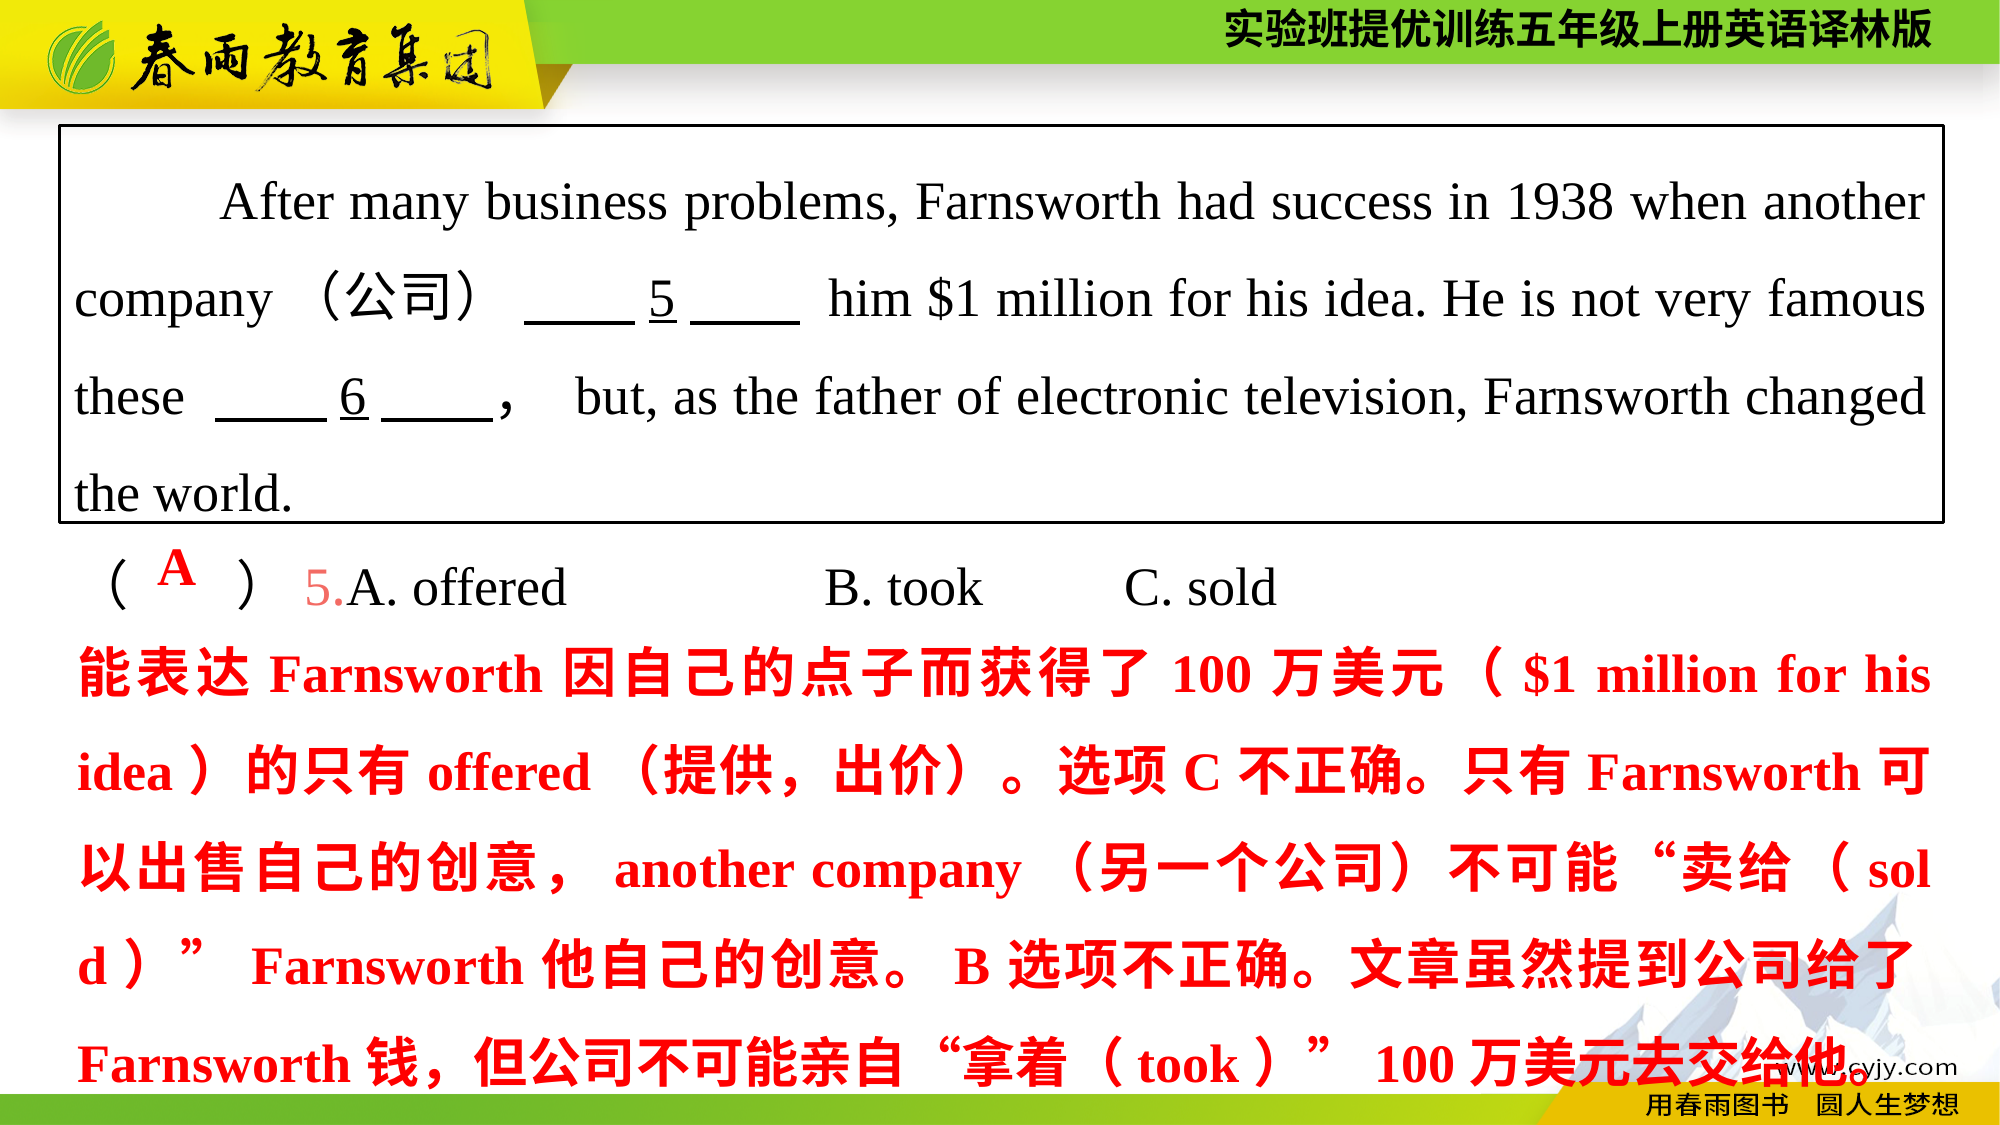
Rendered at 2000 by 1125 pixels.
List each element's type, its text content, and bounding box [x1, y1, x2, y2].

text_box 能表达Farnsworth因自己的点子而获得了100万美元（$1 million for his idea）的只有offered（提供，出价）。选项C不正确。只有Farnsworth可以出售自己的创意，another company（另一个公司）不可能“卖给（sold）”Farnsworth他自己的创意。B选项不正确。文章虽然提到公司给了Farnsworth钱，但公司不可能亲自“拿着（took）”100万美元去交给他。 [62, 598, 1947, 1101]
list After many business problems, Farnsworth had success in 1938 when another company（公司） 5 him $1 million for his idea. He is not very famous these 6 ， but, as the father of electronic television, Farnsworth changed the world. [59, 125, 1944, 511]
text_box A [142, 524, 212, 604]
text_box （ ）5.A. offered B. took C. sold [59, 511, 1944, 624]
picture [0, 0, 2000, 1125]
